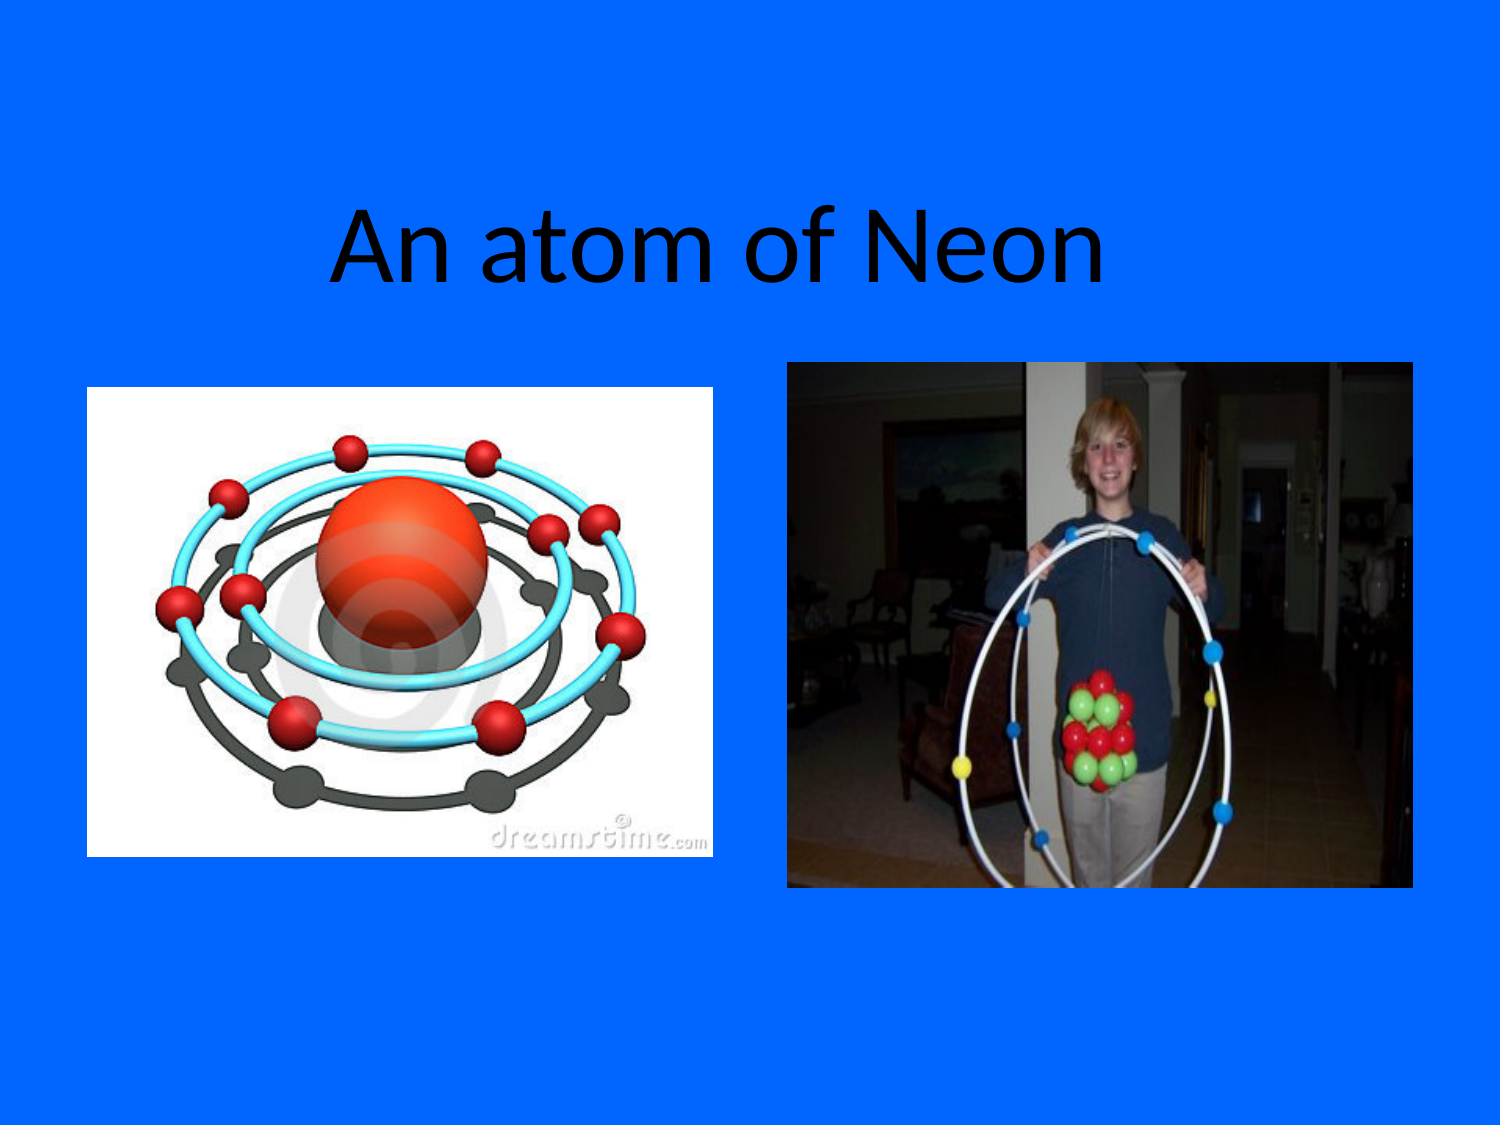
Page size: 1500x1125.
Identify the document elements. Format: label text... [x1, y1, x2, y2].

picture [87, 387, 713, 857]
picture [787, 362, 1413, 888]
text_box An atom of Neon [124, 162, 1313, 313]
